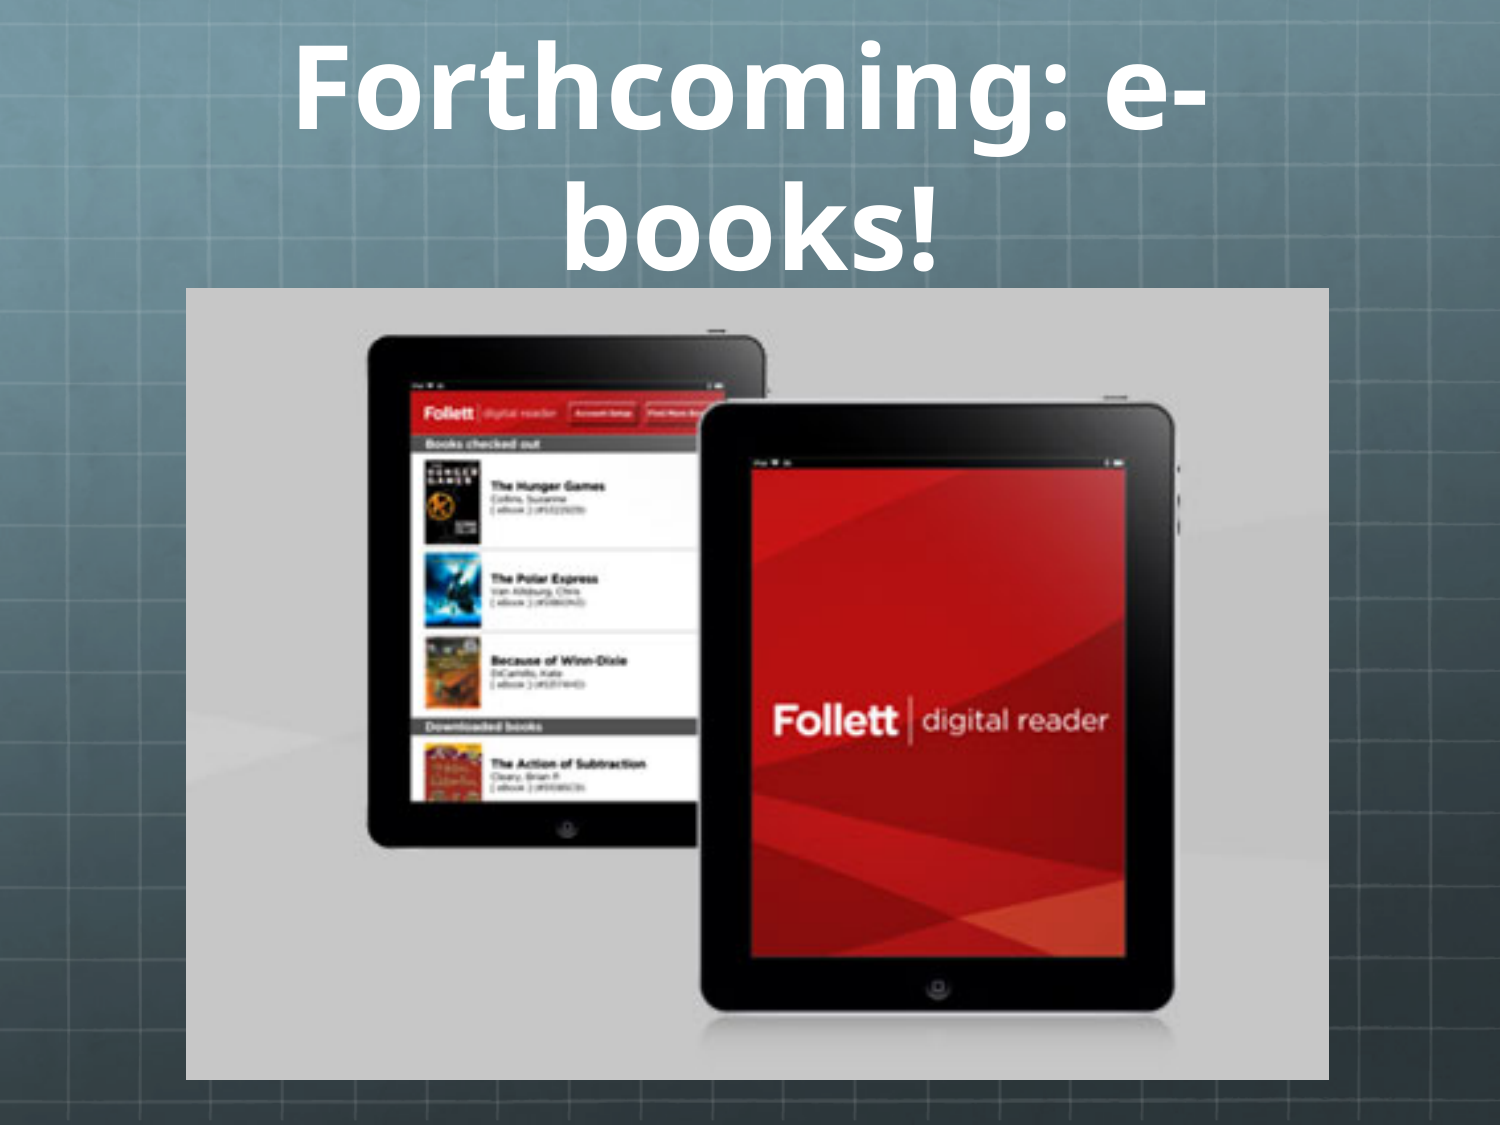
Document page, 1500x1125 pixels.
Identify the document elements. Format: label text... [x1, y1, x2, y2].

picture [0, 0, 1500, 288]
title Forthcoming: e-books! [127, 17, 1372, 266]
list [0, 288, 1500, 1080]
picture [0, 1080, 1500, 1125]
